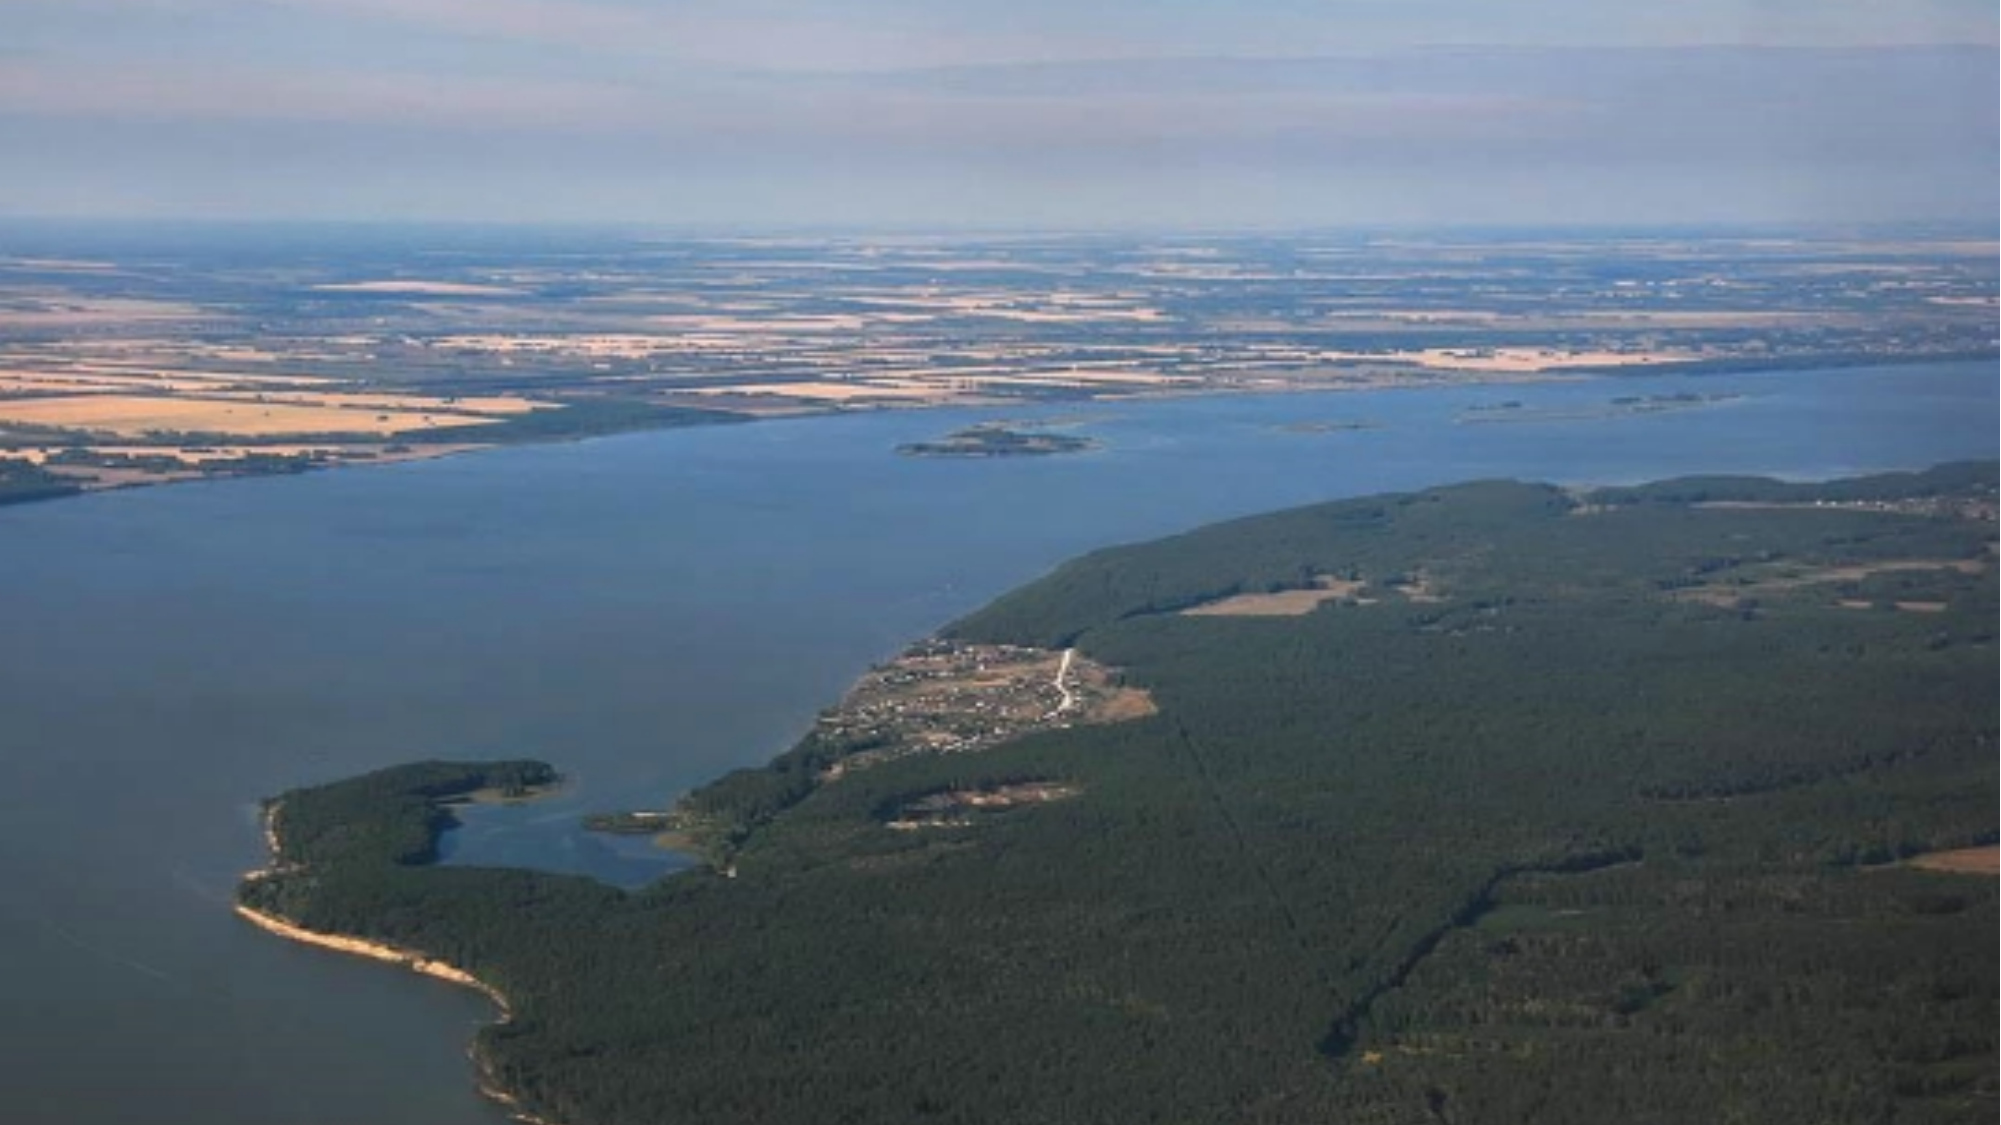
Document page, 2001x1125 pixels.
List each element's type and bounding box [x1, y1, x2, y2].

list [0, 0, 2000, 1125]
